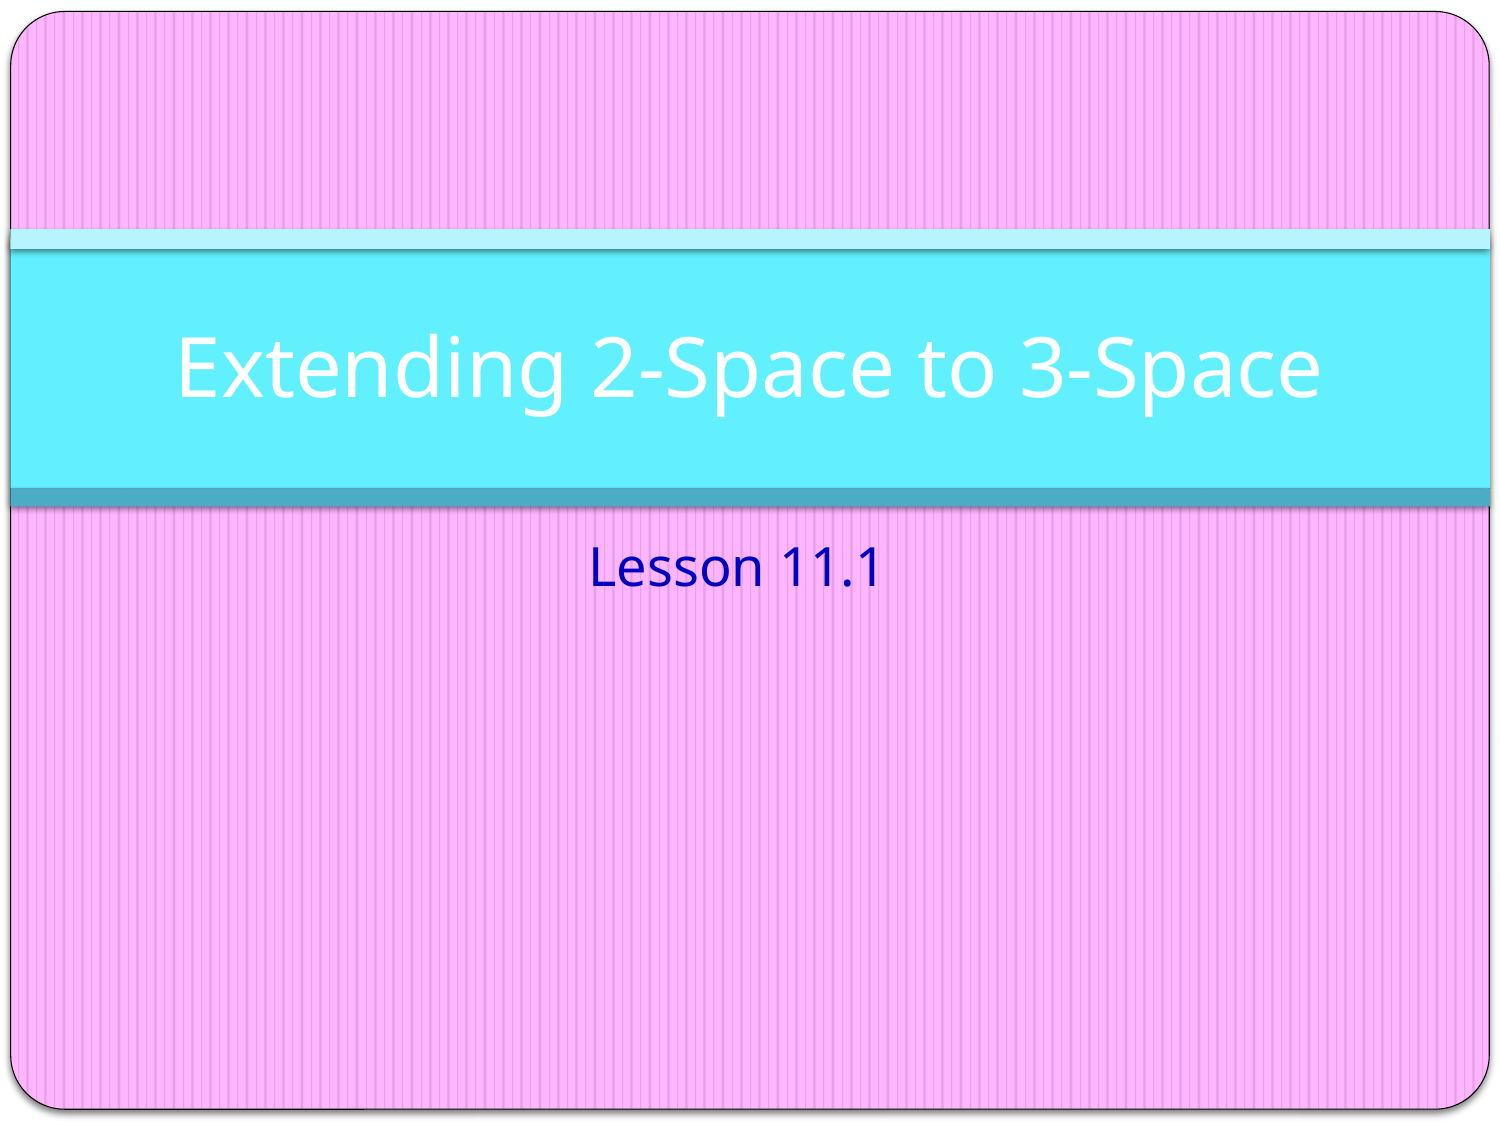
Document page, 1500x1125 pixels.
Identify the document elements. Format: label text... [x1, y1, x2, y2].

title Extending 2-Space to 3-Space [75, 247, 1425, 489]
subtitle Lesson 11.1 [212, 525, 1263, 788]
